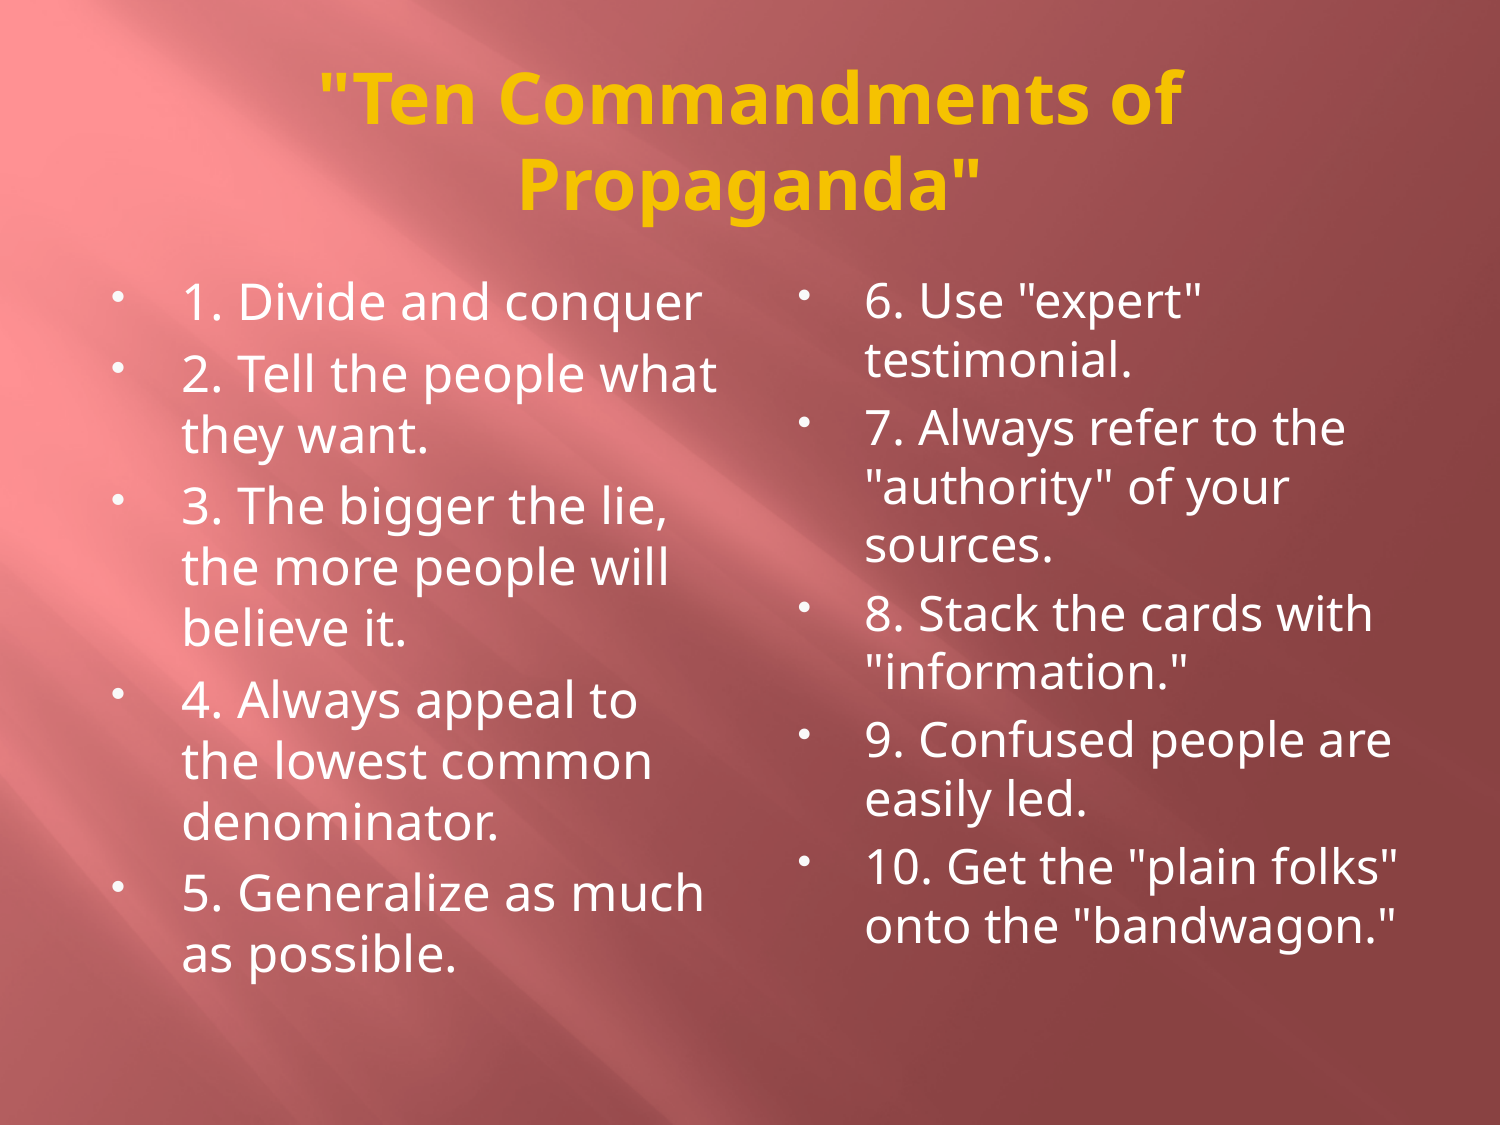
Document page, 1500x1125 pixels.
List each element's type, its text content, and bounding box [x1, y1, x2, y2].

list 6. Use "expert" testimonial. 7. Always refer to the "authority" of your sources. 8. Stack the cards with "information." 9. Confused people are easily led. 10. Get the "plain folks" onto the "bandwagon." [762, 262, 1425, 1005]
list 1. Divide and conquer 2. Tell the people what they want. 3. The bigger the lie, the more people will believe it. 4. Always appeal to the lowest common denominator. 5. Generalize as much as possible. [75, 262, 738, 1005]
title "Ten Commandments of Propaganda" [75, 45, 1425, 233]
